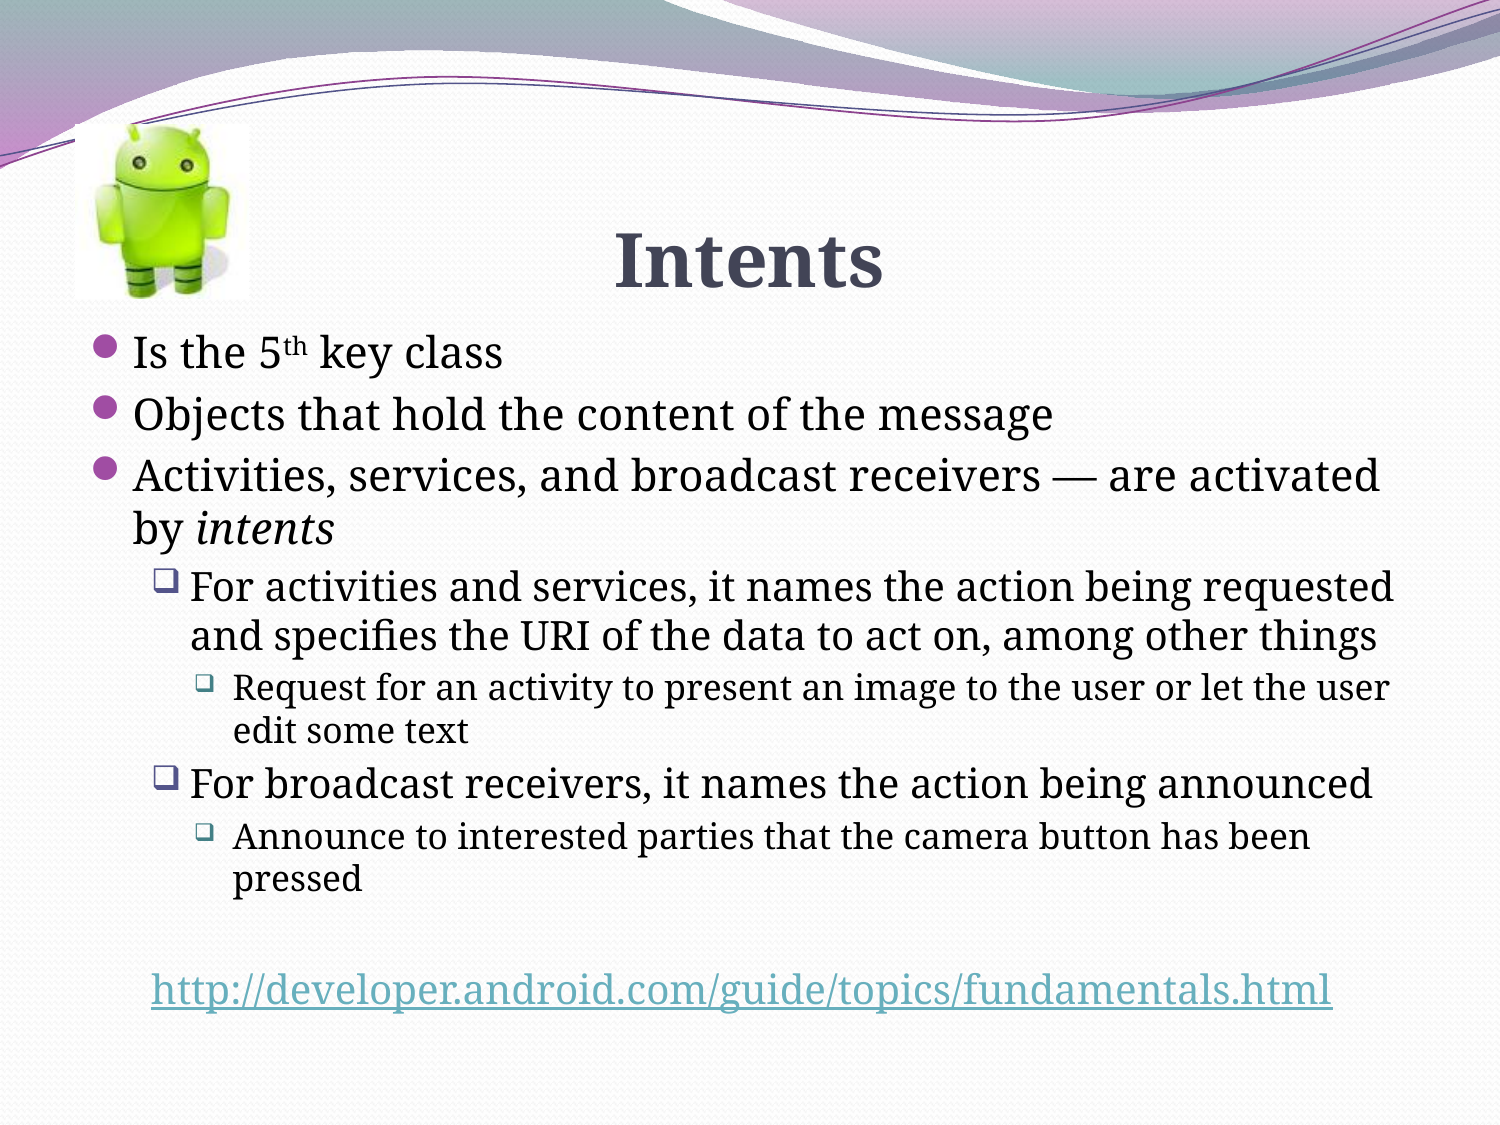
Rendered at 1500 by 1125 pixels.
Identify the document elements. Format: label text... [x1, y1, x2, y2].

title Intents [75, 115, 1425, 303]
list Is the 5th key class Objects that hold the content of the message Activities, services, and broadcast receivers — are activated by intents For activities and services, it names the action being requested and specifies the URI of the data to act on, among other things Request for an activity to present an image to the user or let the user edit some text For broadcast receivers, it names the action being announced Announce to interested parties that the camera button has been pressed http://developer.android.com/guide/topics/fundamentals.html [75, 317, 1425, 1038]
